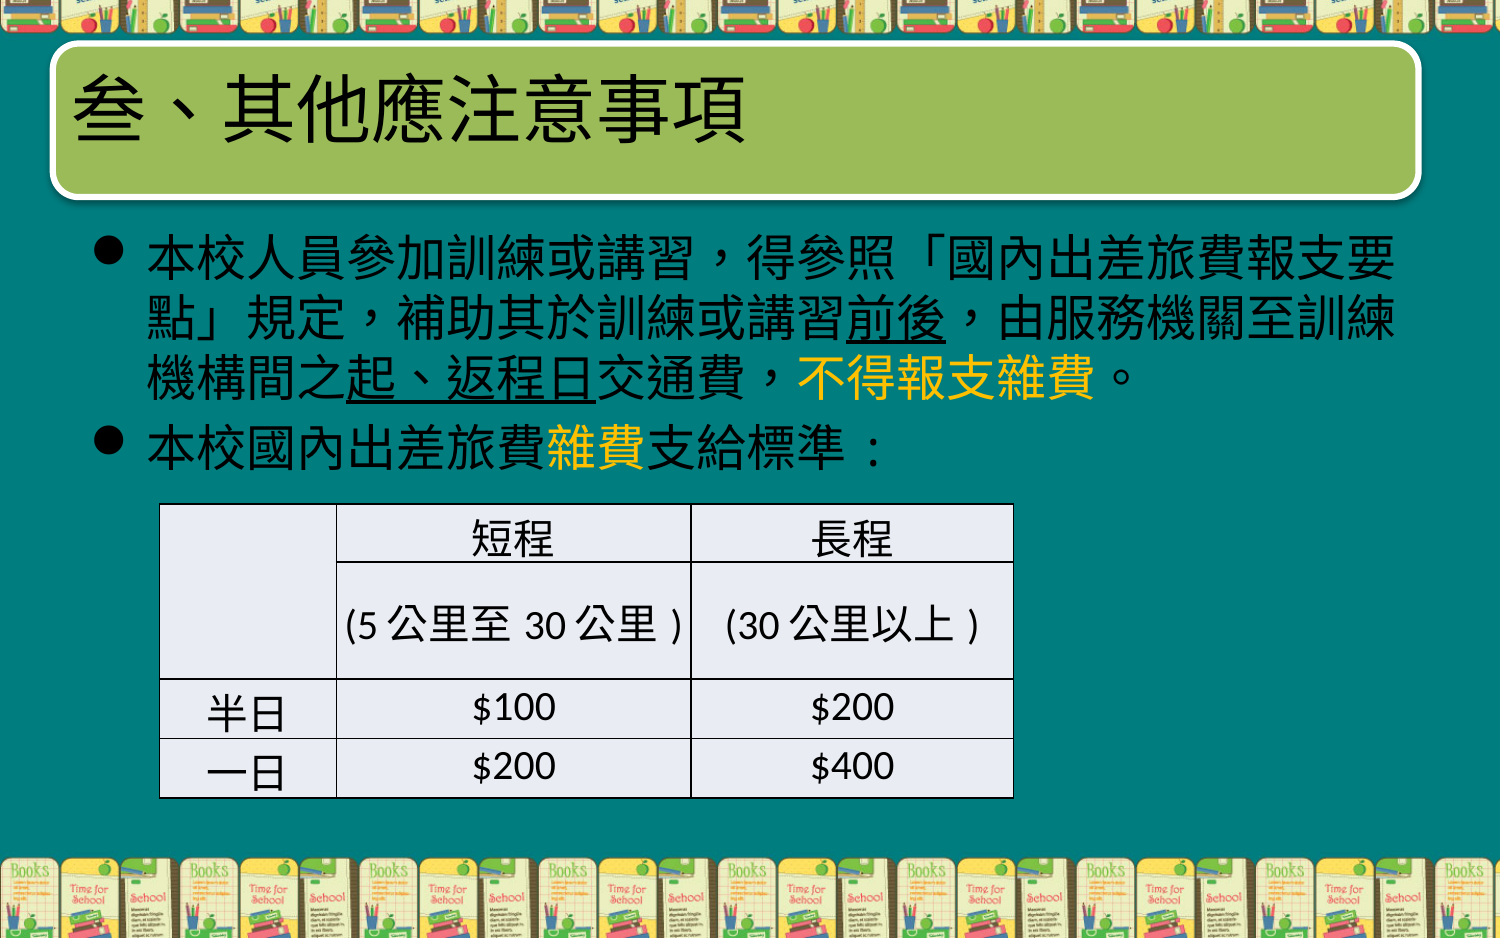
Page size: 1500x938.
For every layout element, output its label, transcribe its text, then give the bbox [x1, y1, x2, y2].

table_cell 半日 [160, 680, 336, 738]
text_box 叁、其他應注意事項 [56, 55, 761, 160]
table_cell (30公里以上) [692, 563, 1013, 678]
table_cell (5公里至30公里) [337, 563, 690, 678]
table_cell $400 [692, 739, 1013, 797]
table_cell $200 [692, 680, 1013, 738]
table_cell $200 [337, 739, 690, 797]
picture [0, 0, 1500, 938]
table_header [160, 505, 336, 678]
list 本校人員參加訓練或講習，得參照「國內出差旅費報支要點」規定，補助其於訓練或講習前後，由服務機關至訓練機構間之起、返程日交通費，不得報支雜費。 本校國內出差旅費雜費支給標準: [75, 218, 1425, 838]
table_header 長程 [692, 505, 1013, 561]
table_header 短程 [337, 505, 690, 561]
text_box [49, 40, 1422, 201]
table_cell 一日 [160, 739, 336, 797]
table_cell $100 [337, 680, 690, 738]
